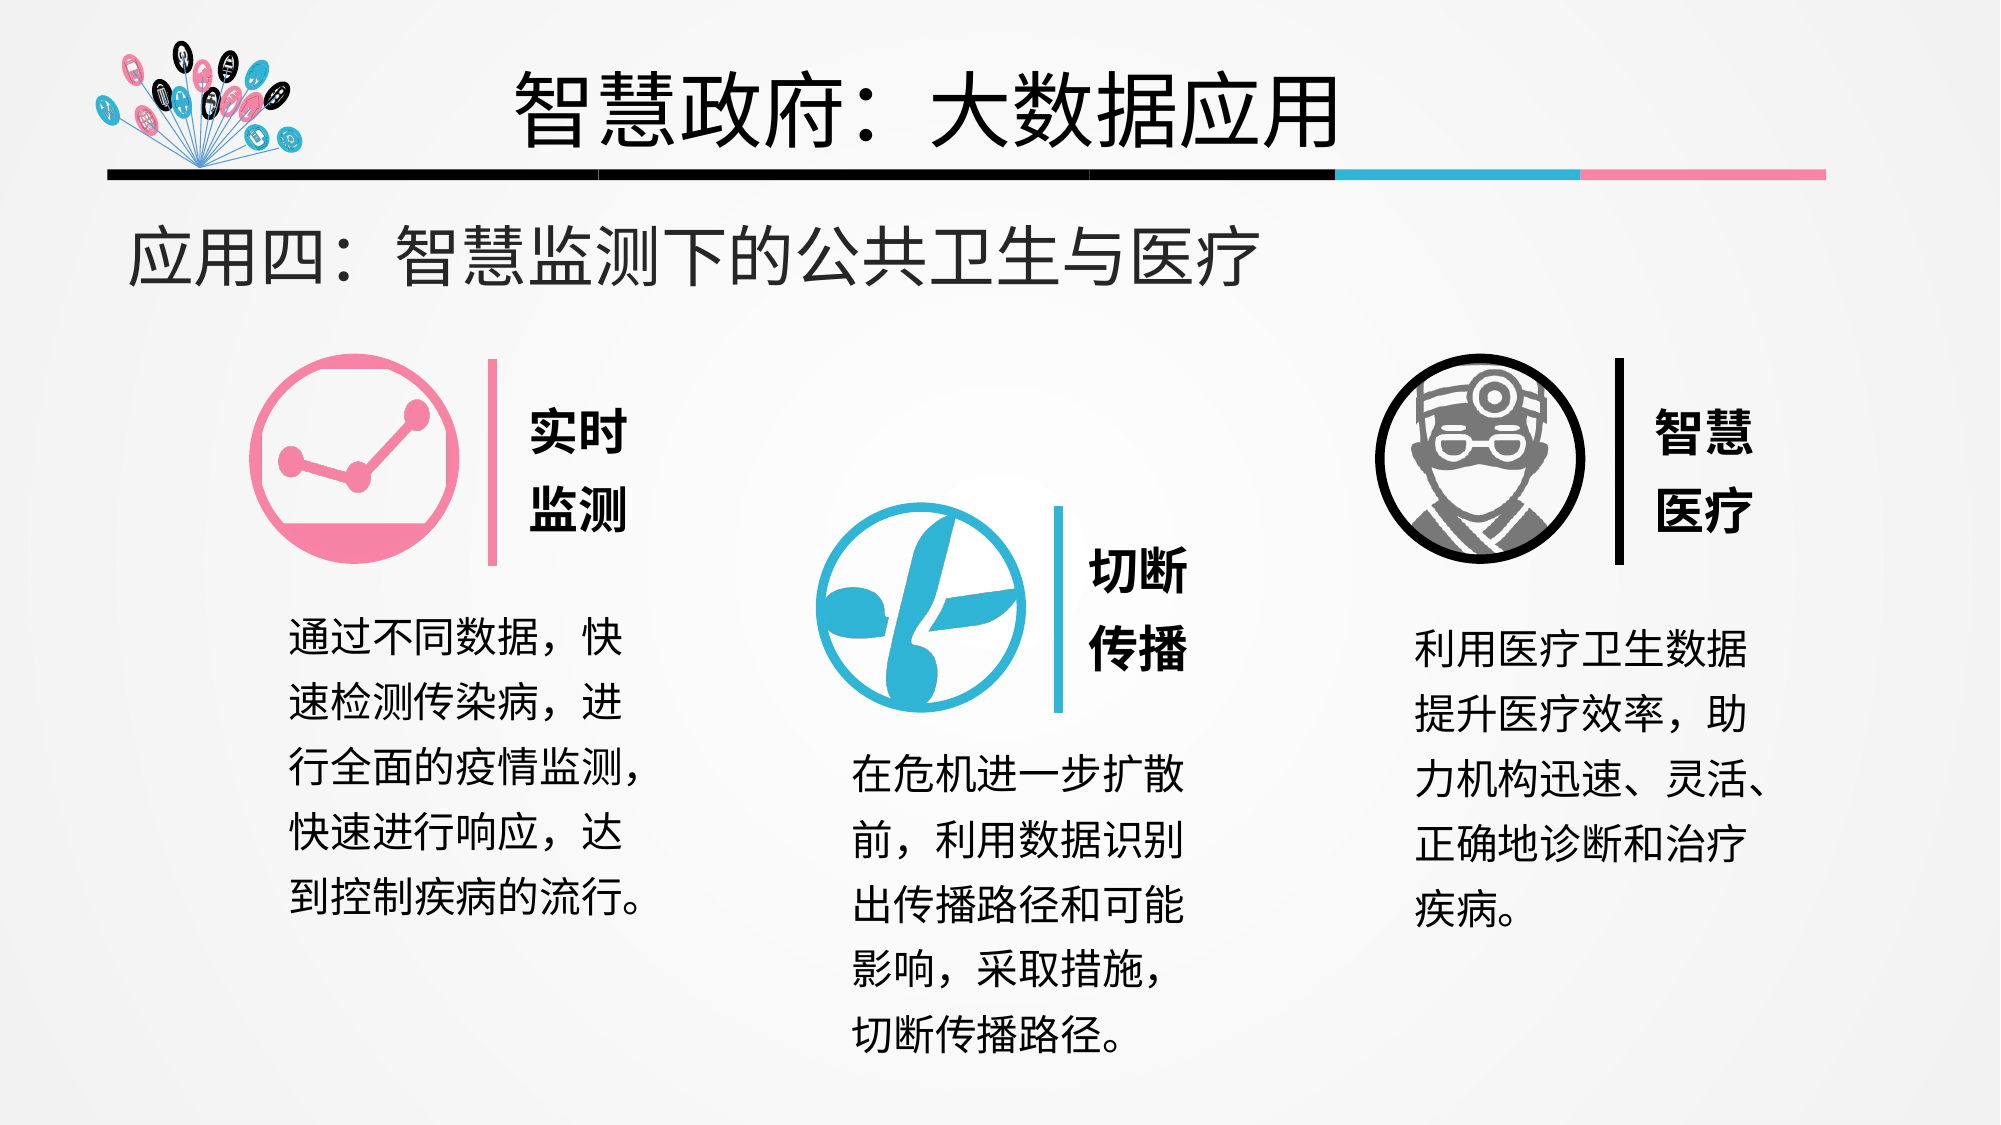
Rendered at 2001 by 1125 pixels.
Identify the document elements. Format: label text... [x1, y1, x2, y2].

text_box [1379, 358, 1799, 944]
text_box [352, 168, 597, 181]
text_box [253, 358, 673, 932]
text_box 应用四：智慧监测下的公共卫生与医疗 [112, 207, 1278, 303]
text_box [843, 168, 1089, 181]
text_box [597, 168, 843, 181]
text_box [99, 42, 300, 168]
text_box [1334, 168, 1580, 181]
text_box [106, 168, 352, 181]
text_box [820, 505, 1233, 1070]
text_box 智慧政府：大数据应用 [497, 50, 1361, 166]
text_box [1089, 168, 1334, 181]
text_box [1580, 168, 1827, 181]
